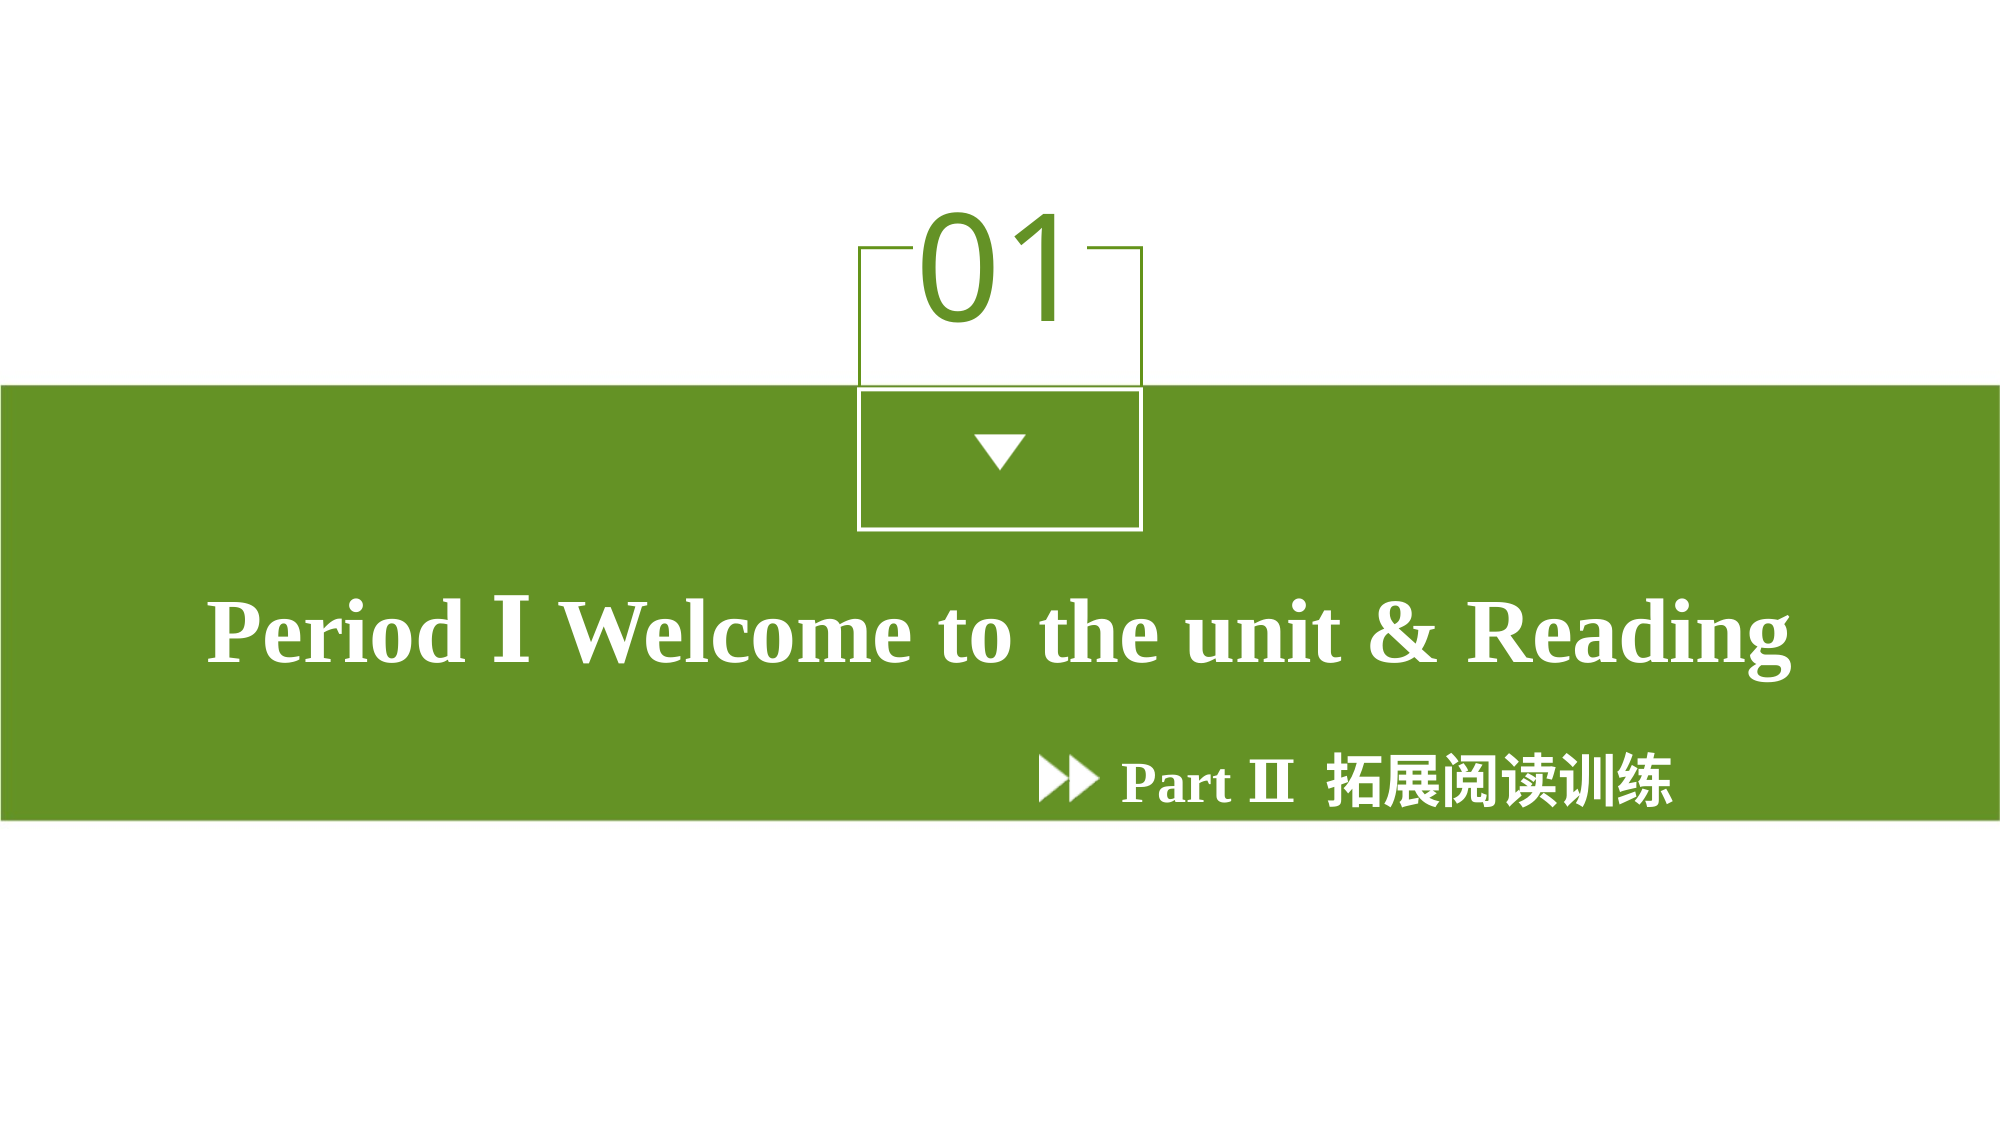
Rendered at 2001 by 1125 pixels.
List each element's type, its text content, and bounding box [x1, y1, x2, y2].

text_box 01 [896, 171, 1106, 353]
picture [0, 0, 2000, 518]
text_box Part Ⅱ 拓展阅读训练 [1121, 738, 1997, 821]
picture [0, 732, 2000, 1125]
text_box Period Ⅰ Welcome to the unit & Reading [0, 518, 2000, 732]
